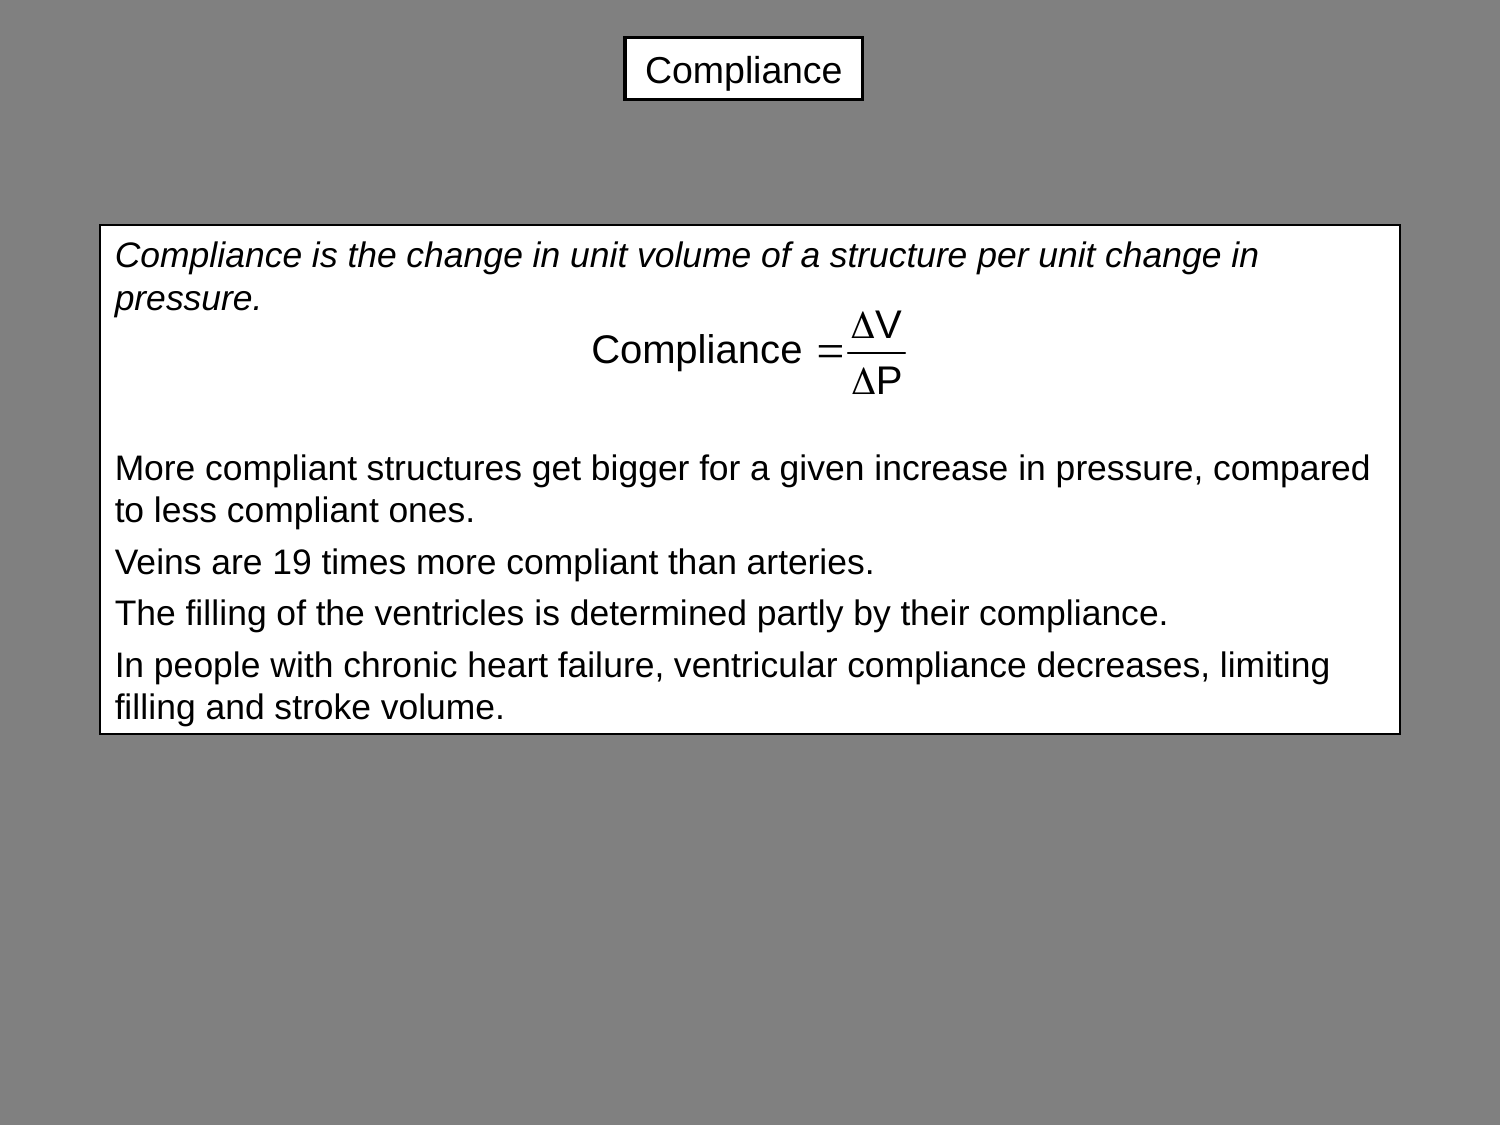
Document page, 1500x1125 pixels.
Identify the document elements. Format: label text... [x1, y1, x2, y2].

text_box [99, 224, 1401, 741]
title Compliance [624, 36, 864, 101]
